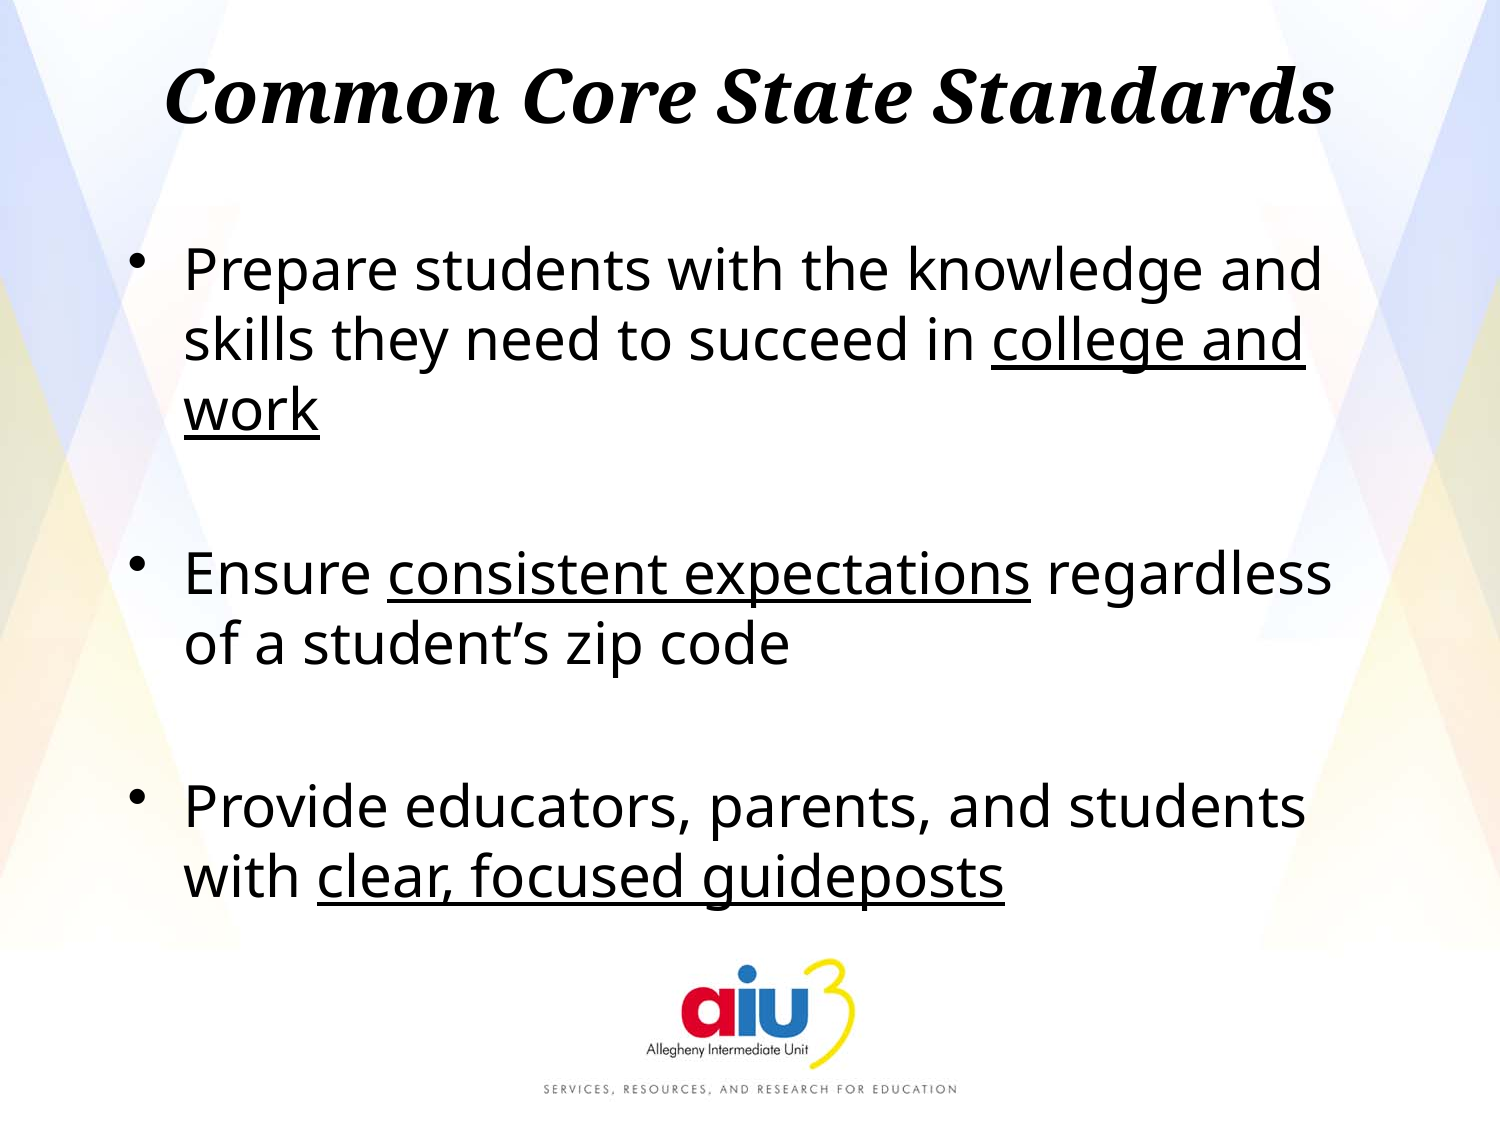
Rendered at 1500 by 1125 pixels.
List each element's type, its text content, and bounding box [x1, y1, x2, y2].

title Common Core State Standards [112, 0, 1388, 188]
list Prepare students with the knowledge and skills they need to succeed in college and work Ensure consistent expectations regardless of a student’s zip code Provide educators, parents, and students with clear, focused guideposts [112, 224, 1388, 901]
picture [0, 0, 1500, 1125]
